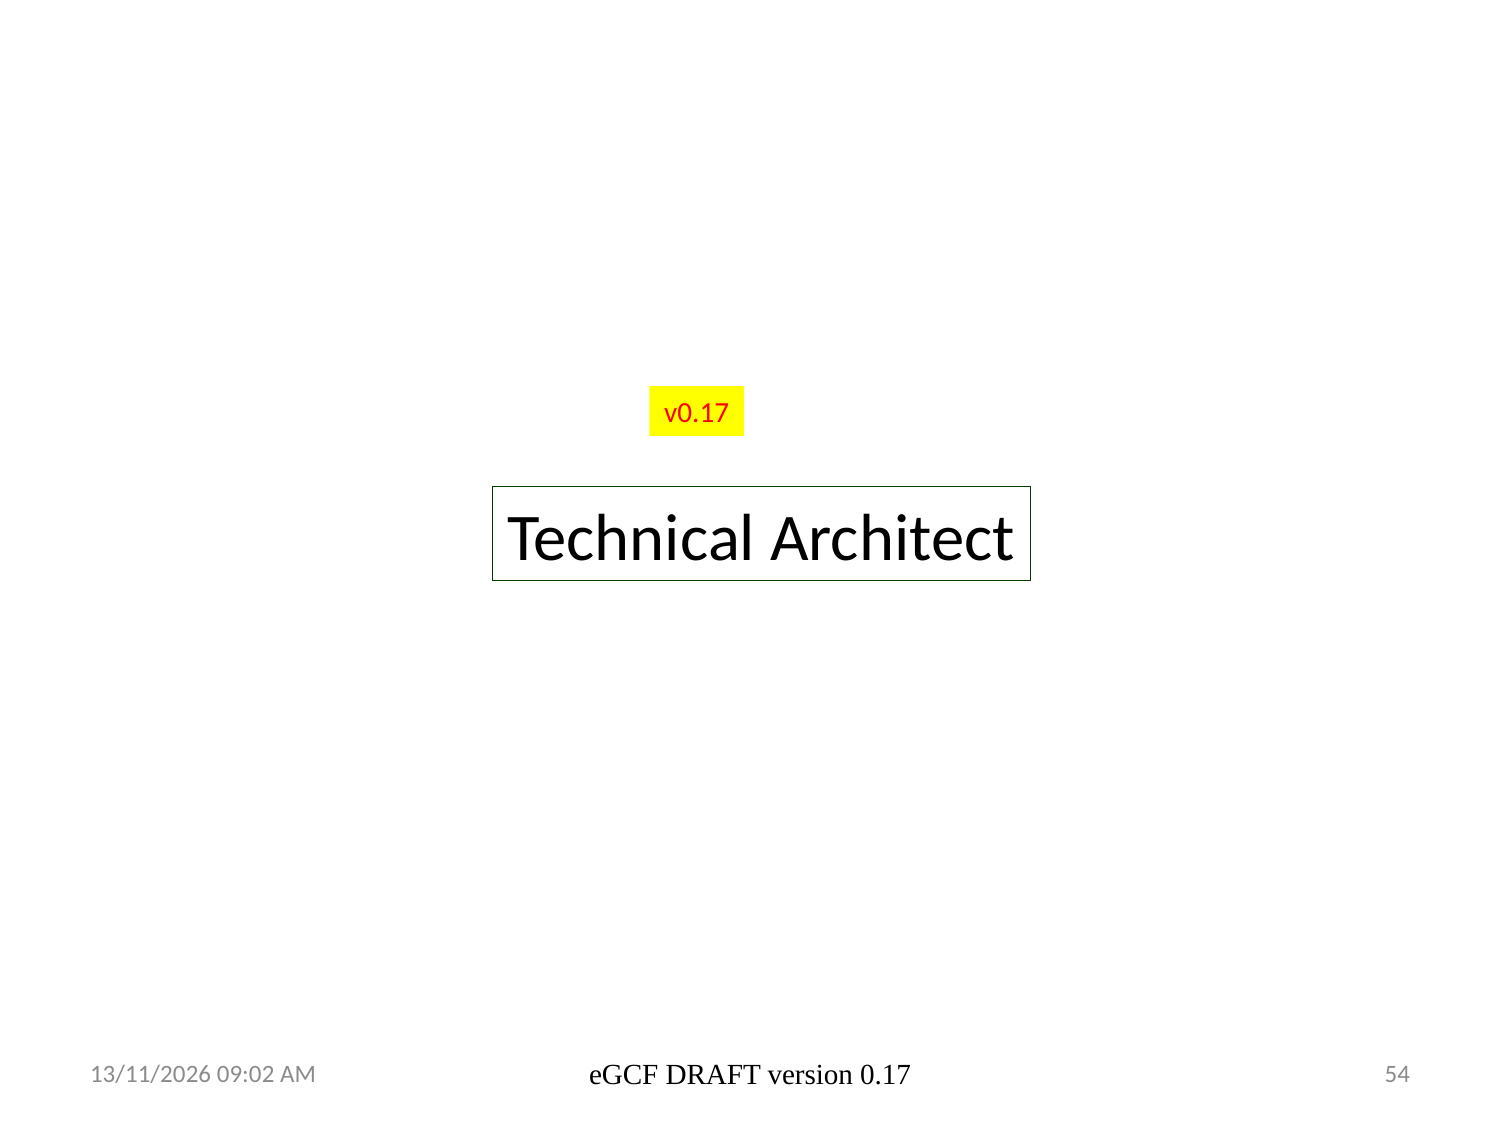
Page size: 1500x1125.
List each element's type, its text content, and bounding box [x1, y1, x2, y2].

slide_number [75, 1042, 425, 1103]
footer eGCF DRAFT version 0.17 [512, 1042, 988, 1103]
text_box v0.17 [649, 386, 745, 436]
text_box Technical Architect [492, 486, 1031, 581]
slide_number 54 [1074, 1042, 1425, 1103]
